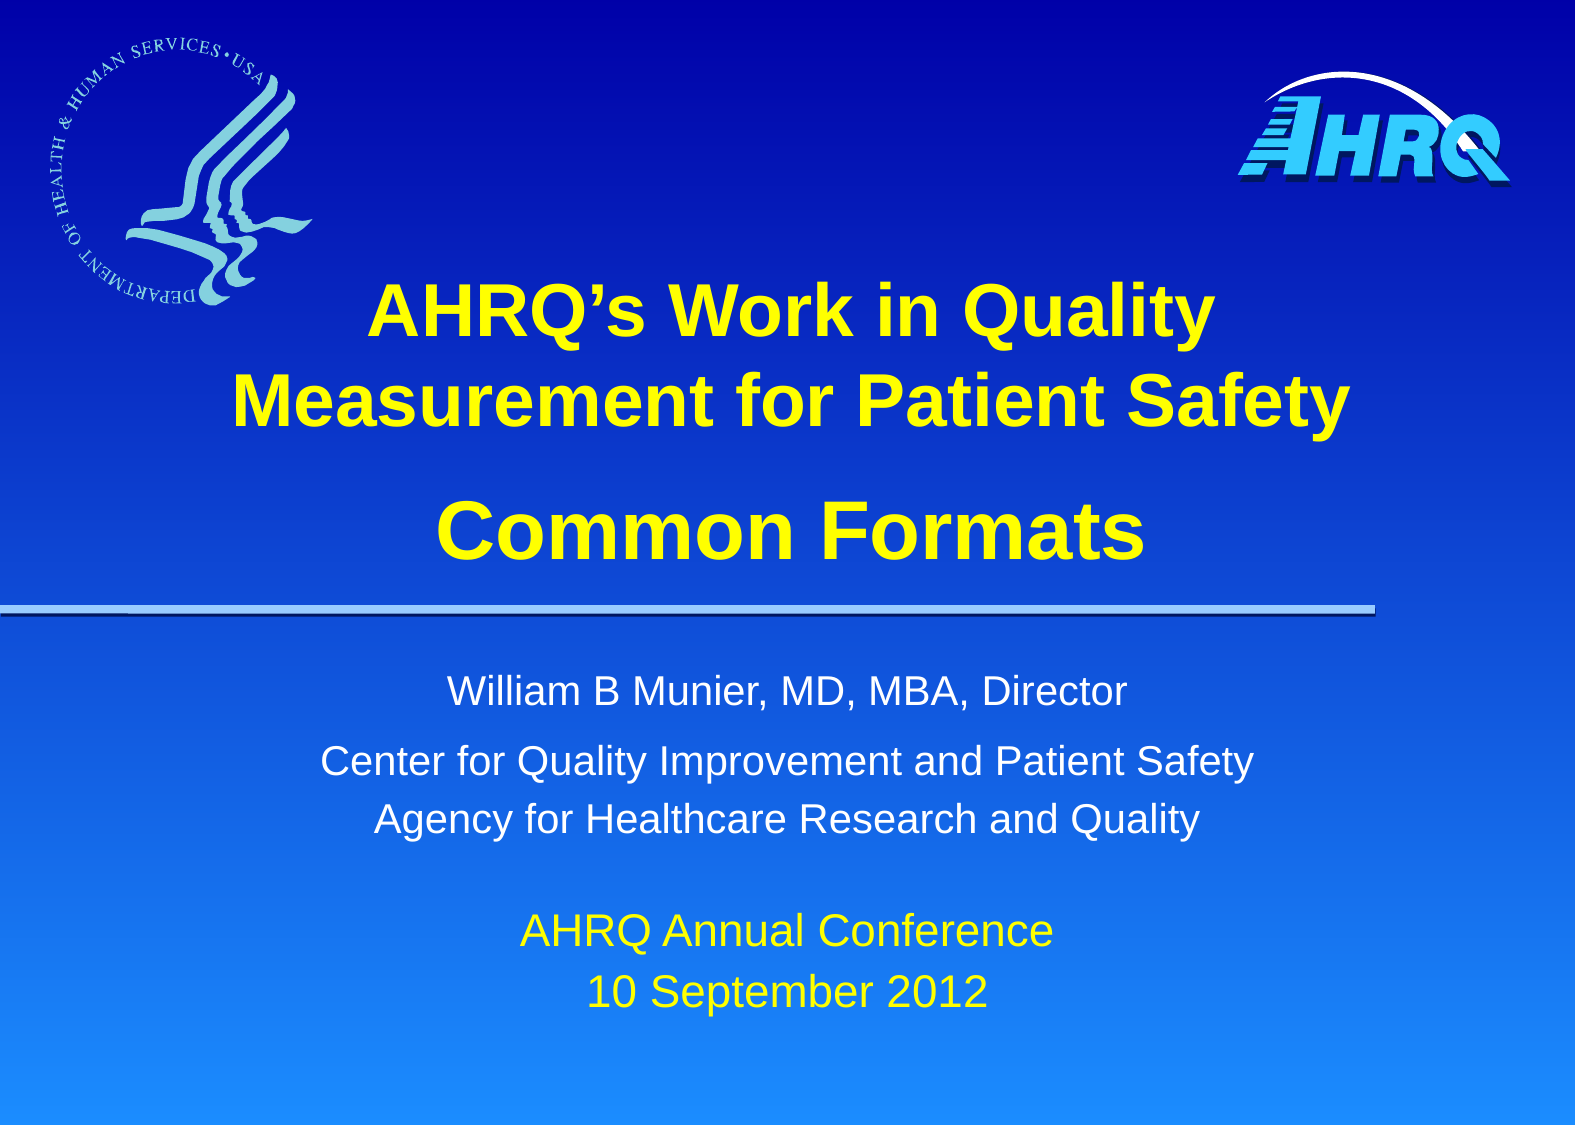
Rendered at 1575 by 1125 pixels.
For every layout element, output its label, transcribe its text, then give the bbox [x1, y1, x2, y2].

subtitle William B Munier, MD, MBA, Director Center for Quality Improvement and Patient Safety Agency for Healthcare Research and Quality AHRQ Annual Conference 10 September 2012 [99, 661, 1476, 1125]
title AHRQ’s Work in Quality Measurement for Patient Safety Common Formats [120, 274, 1463, 563]
